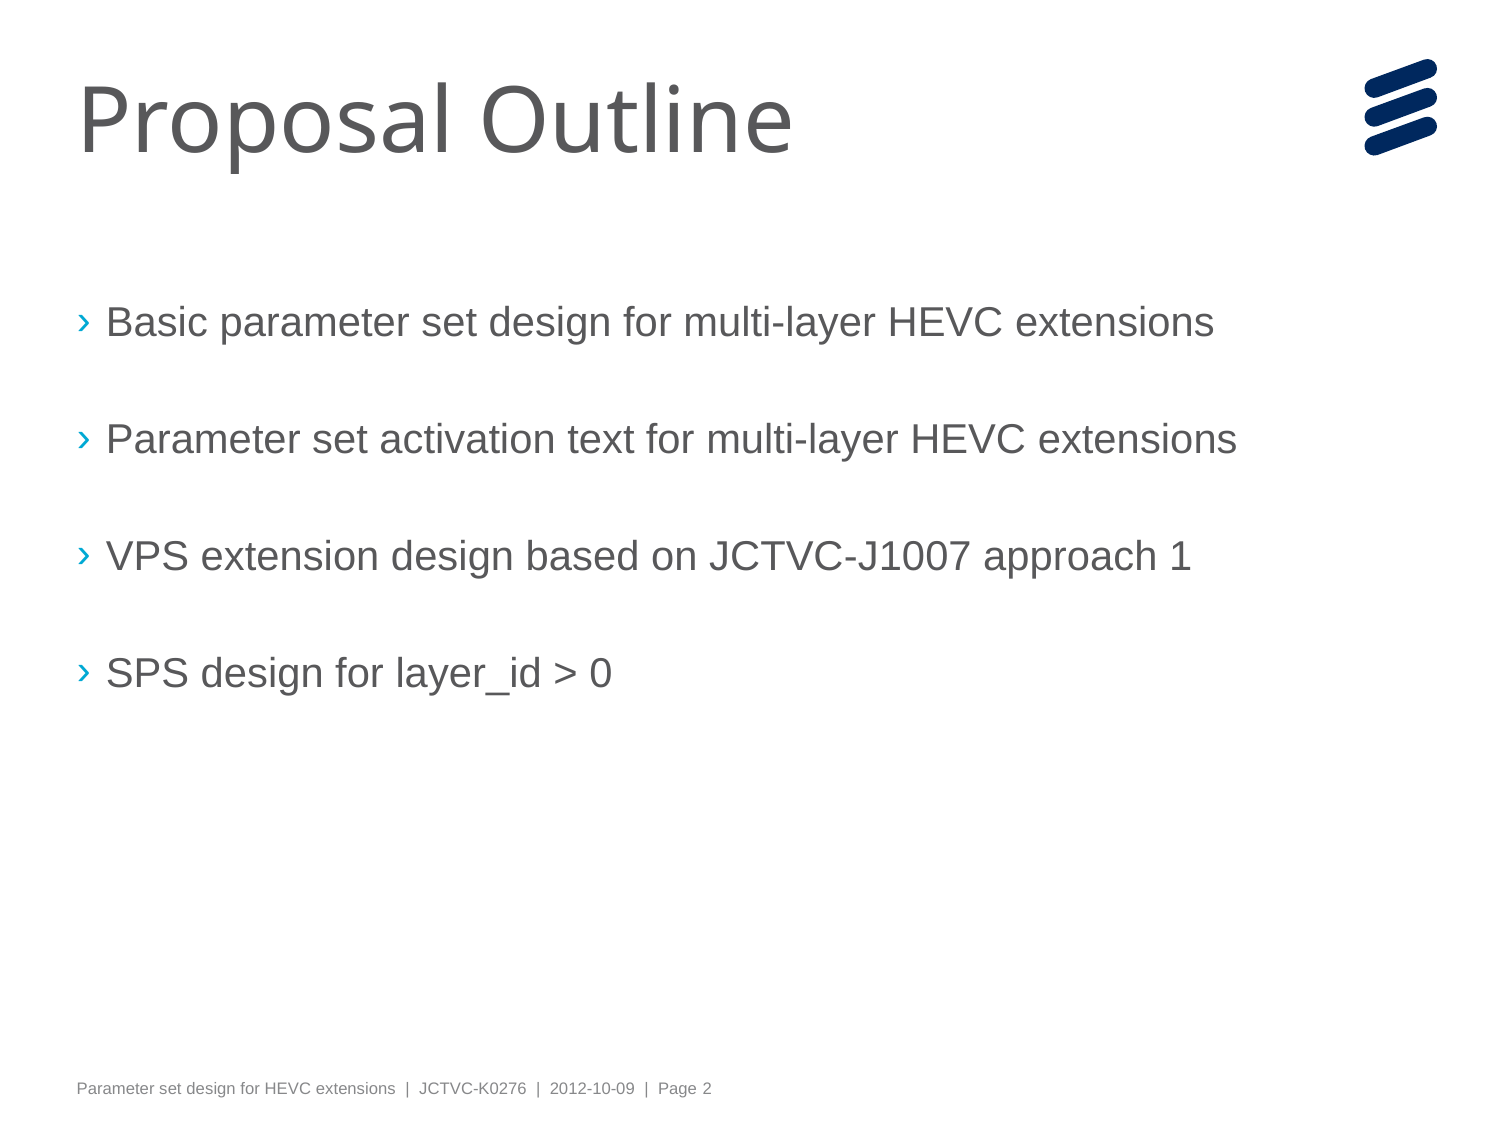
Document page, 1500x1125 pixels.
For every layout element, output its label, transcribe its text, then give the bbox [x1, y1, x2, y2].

list Basic parameter set design for multi-layer HEVC extensions Parameter set activation text for multi-layer HEVC extensions VPS extension design based on JCTVC-J1007 approach 1 SPS design for layer_id > 0 [64, 295, 1436, 928]
title Proposal Outline [64, 39, 1295, 218]
